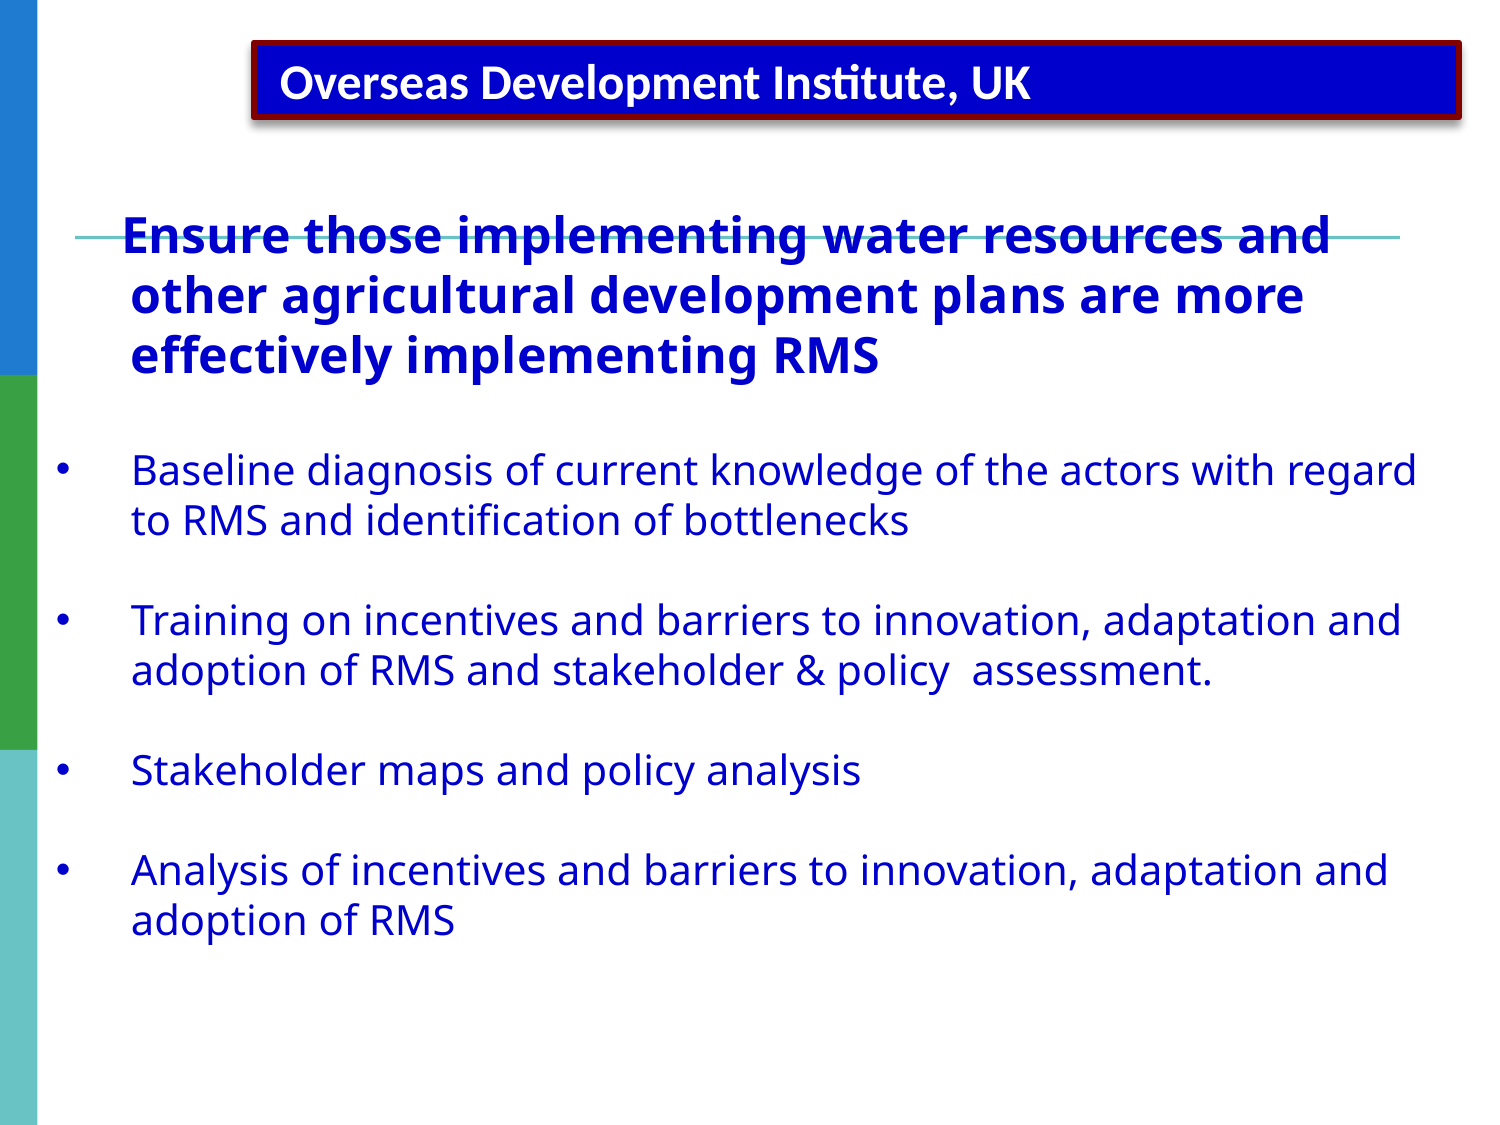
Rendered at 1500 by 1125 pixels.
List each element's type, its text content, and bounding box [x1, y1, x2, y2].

text_box Overseas Development Institute, UK [251, 40, 1462, 120]
text_box Ensure those implementing water resources and other agricultural development plans are more effectively implementing RMS Baseline diagnosis of current knowledge of the actors with regard to RMS and identification of bottlenecks Training on incentives and barriers to innovation, adaptation and adoption of RMS and stakeholder & policy assessment. Stakeholder maps and policy analysis Analysis of incentives and barriers to innovation, adaptation and adoption of RMS [41, 196, 1459, 1052]
